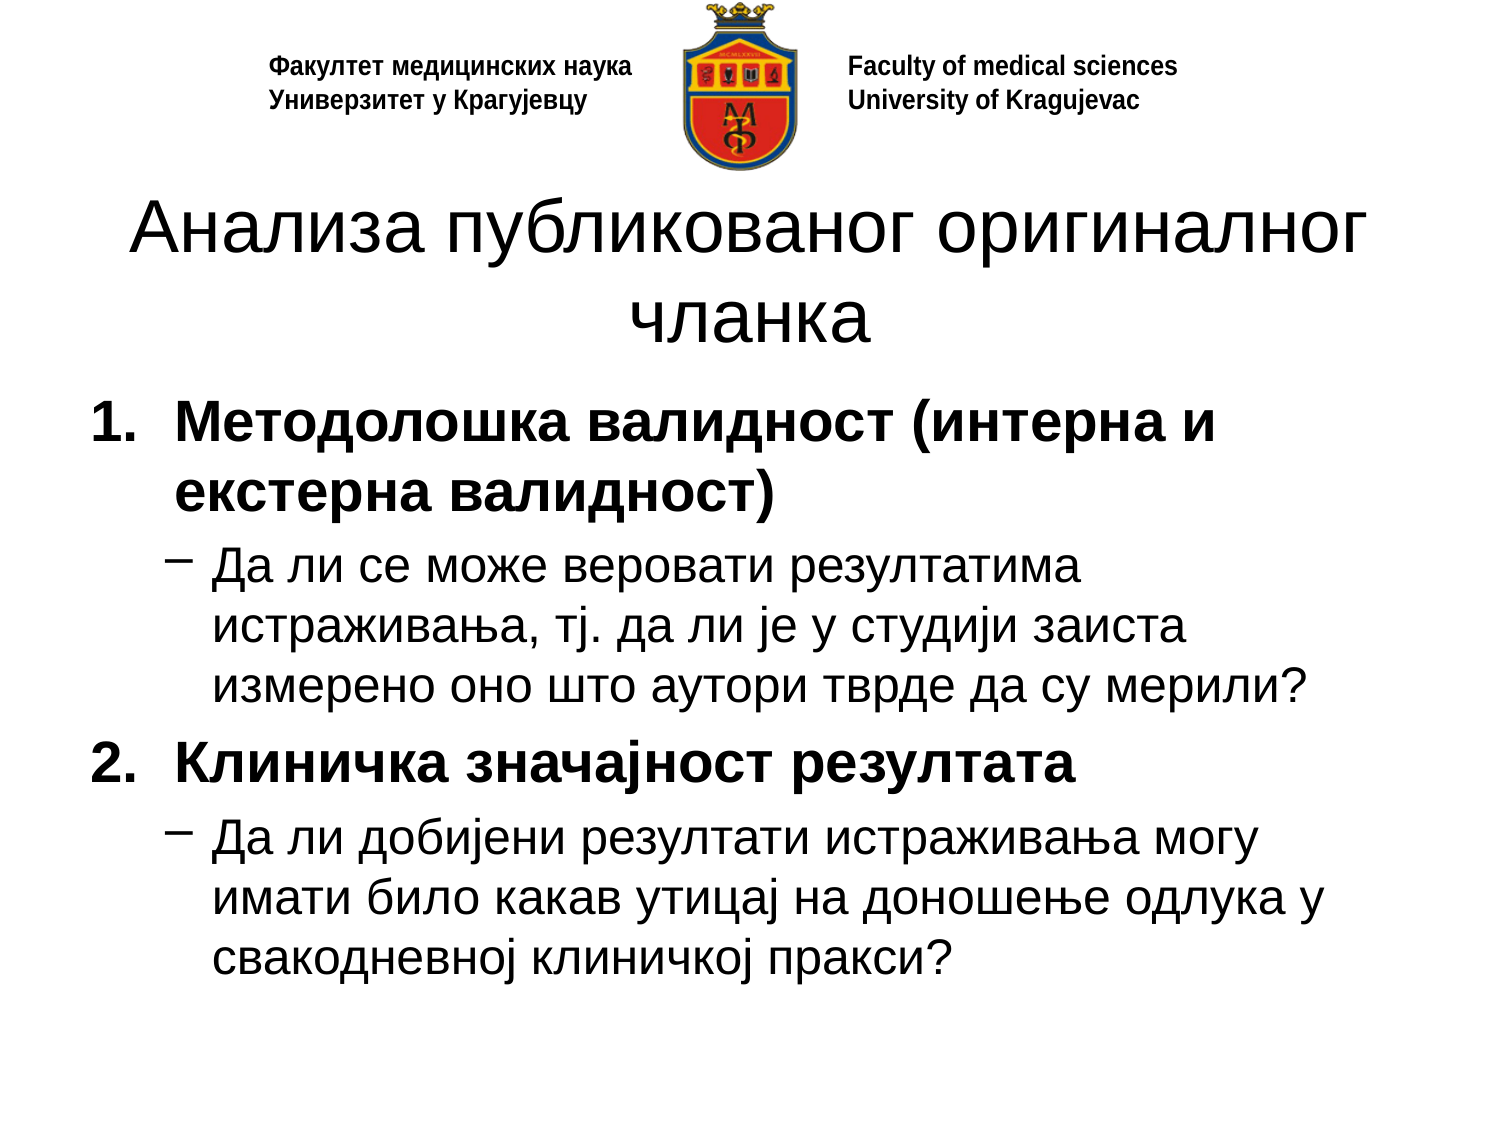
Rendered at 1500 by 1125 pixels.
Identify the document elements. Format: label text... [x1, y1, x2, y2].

title Анализа публикованог оригиналног чланка [74, 173, 1426, 362]
list Методолошка валидност (интерна и екстерна валидност) Да ли се може веровати резултатима истраживања, тј. да ли је у студији заиста измерено оно што аутори тврде да су мерили? Клиничка значајност резултата Да ли добијени резултати истраживања могу имати било какав утицај на доношење одлука у свакодневној клиничкој пракси? [74, 374, 1426, 1118]
